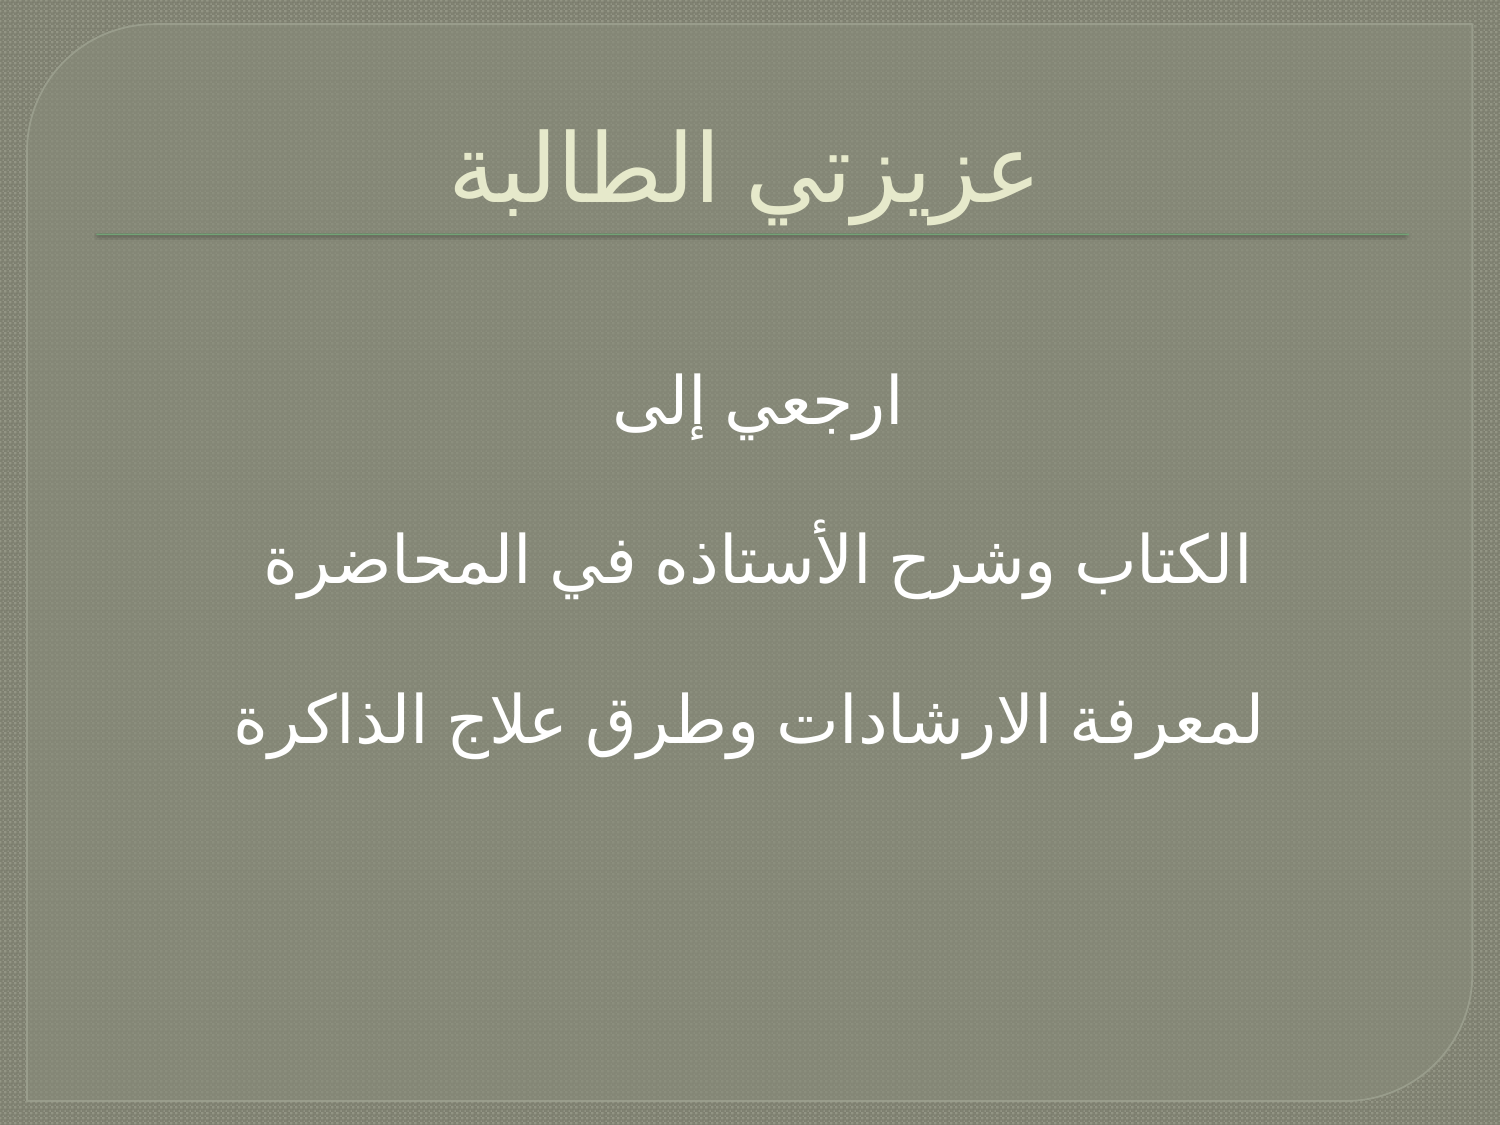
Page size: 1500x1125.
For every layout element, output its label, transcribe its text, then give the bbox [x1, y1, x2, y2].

title عزيزتي الطالبة [75, 41, 1425, 230]
list ارجعي إلى الكتاب وشرح الأستاذه في المحاضرة لمعرفة الارشادات وطرق علاج الذاكرة [75, 270, 1425, 1013]
